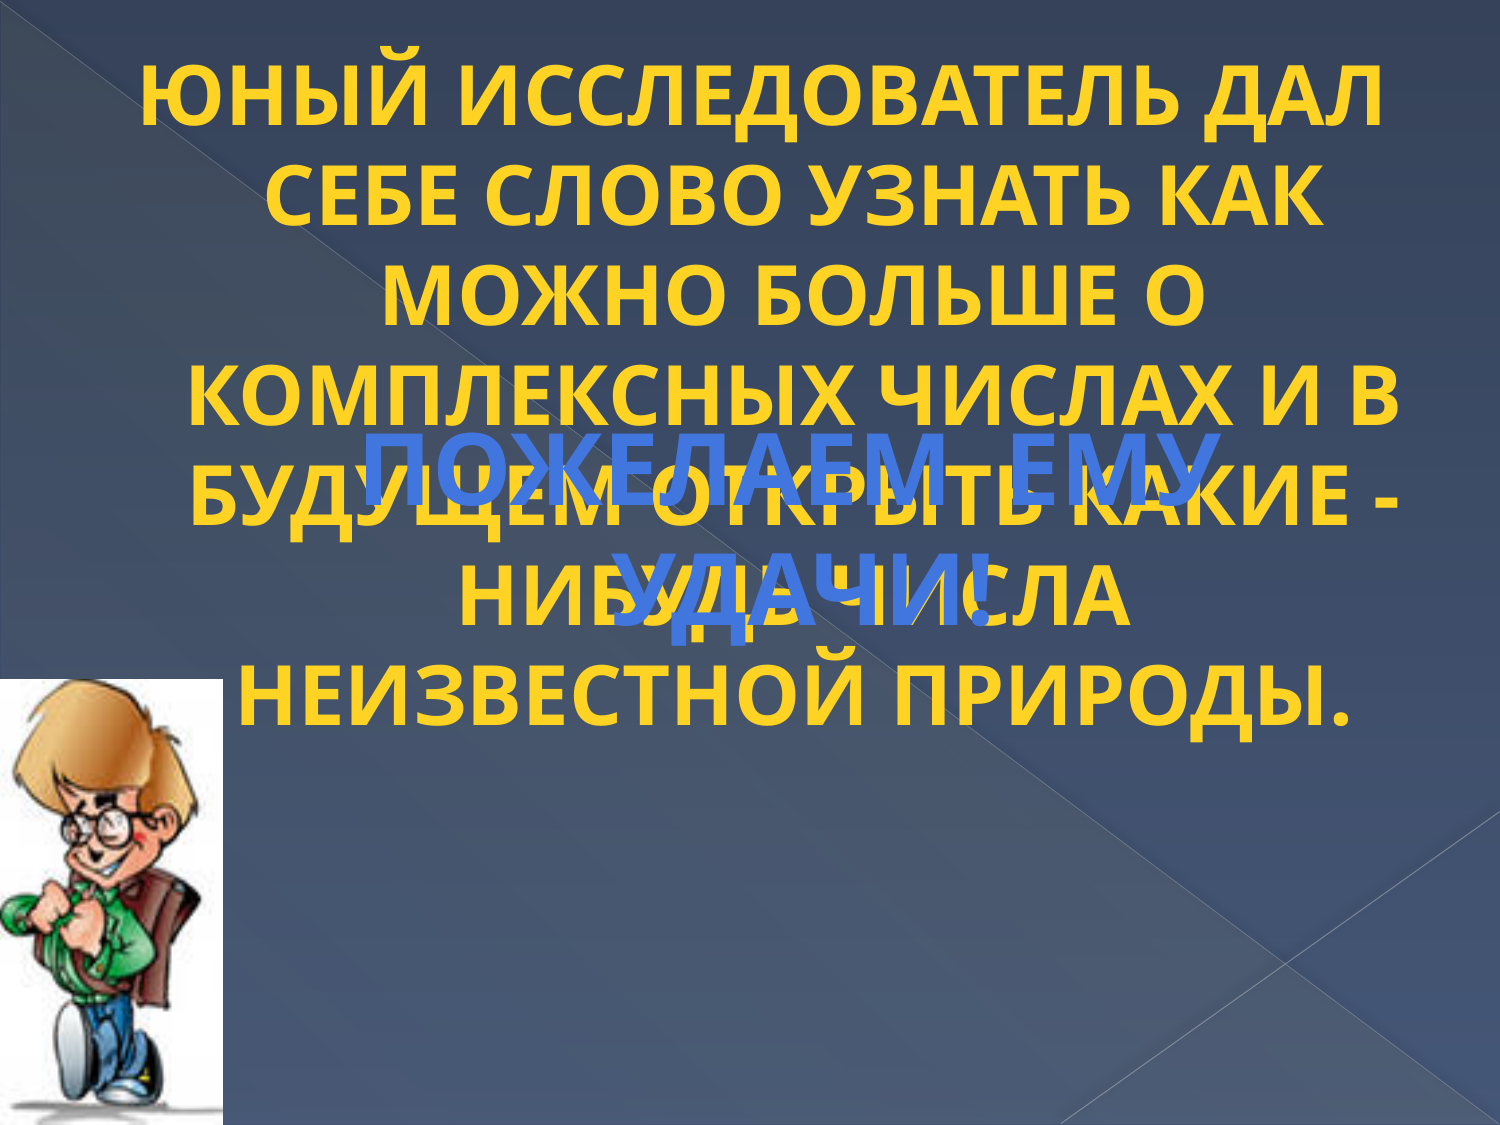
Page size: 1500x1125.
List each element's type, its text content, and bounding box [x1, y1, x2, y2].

picture [0, 679, 223, 1125]
text_box ПОЖЕЛАЕМ ЕМУ УДАЧИ! [152, 398, 1454, 653]
list Юный исследователь дал себе слово узнать как можно больше о комплексных числах и в будущем открыть какие -нибудь числа неизвестной природы. [82, 35, 1432, 997]
